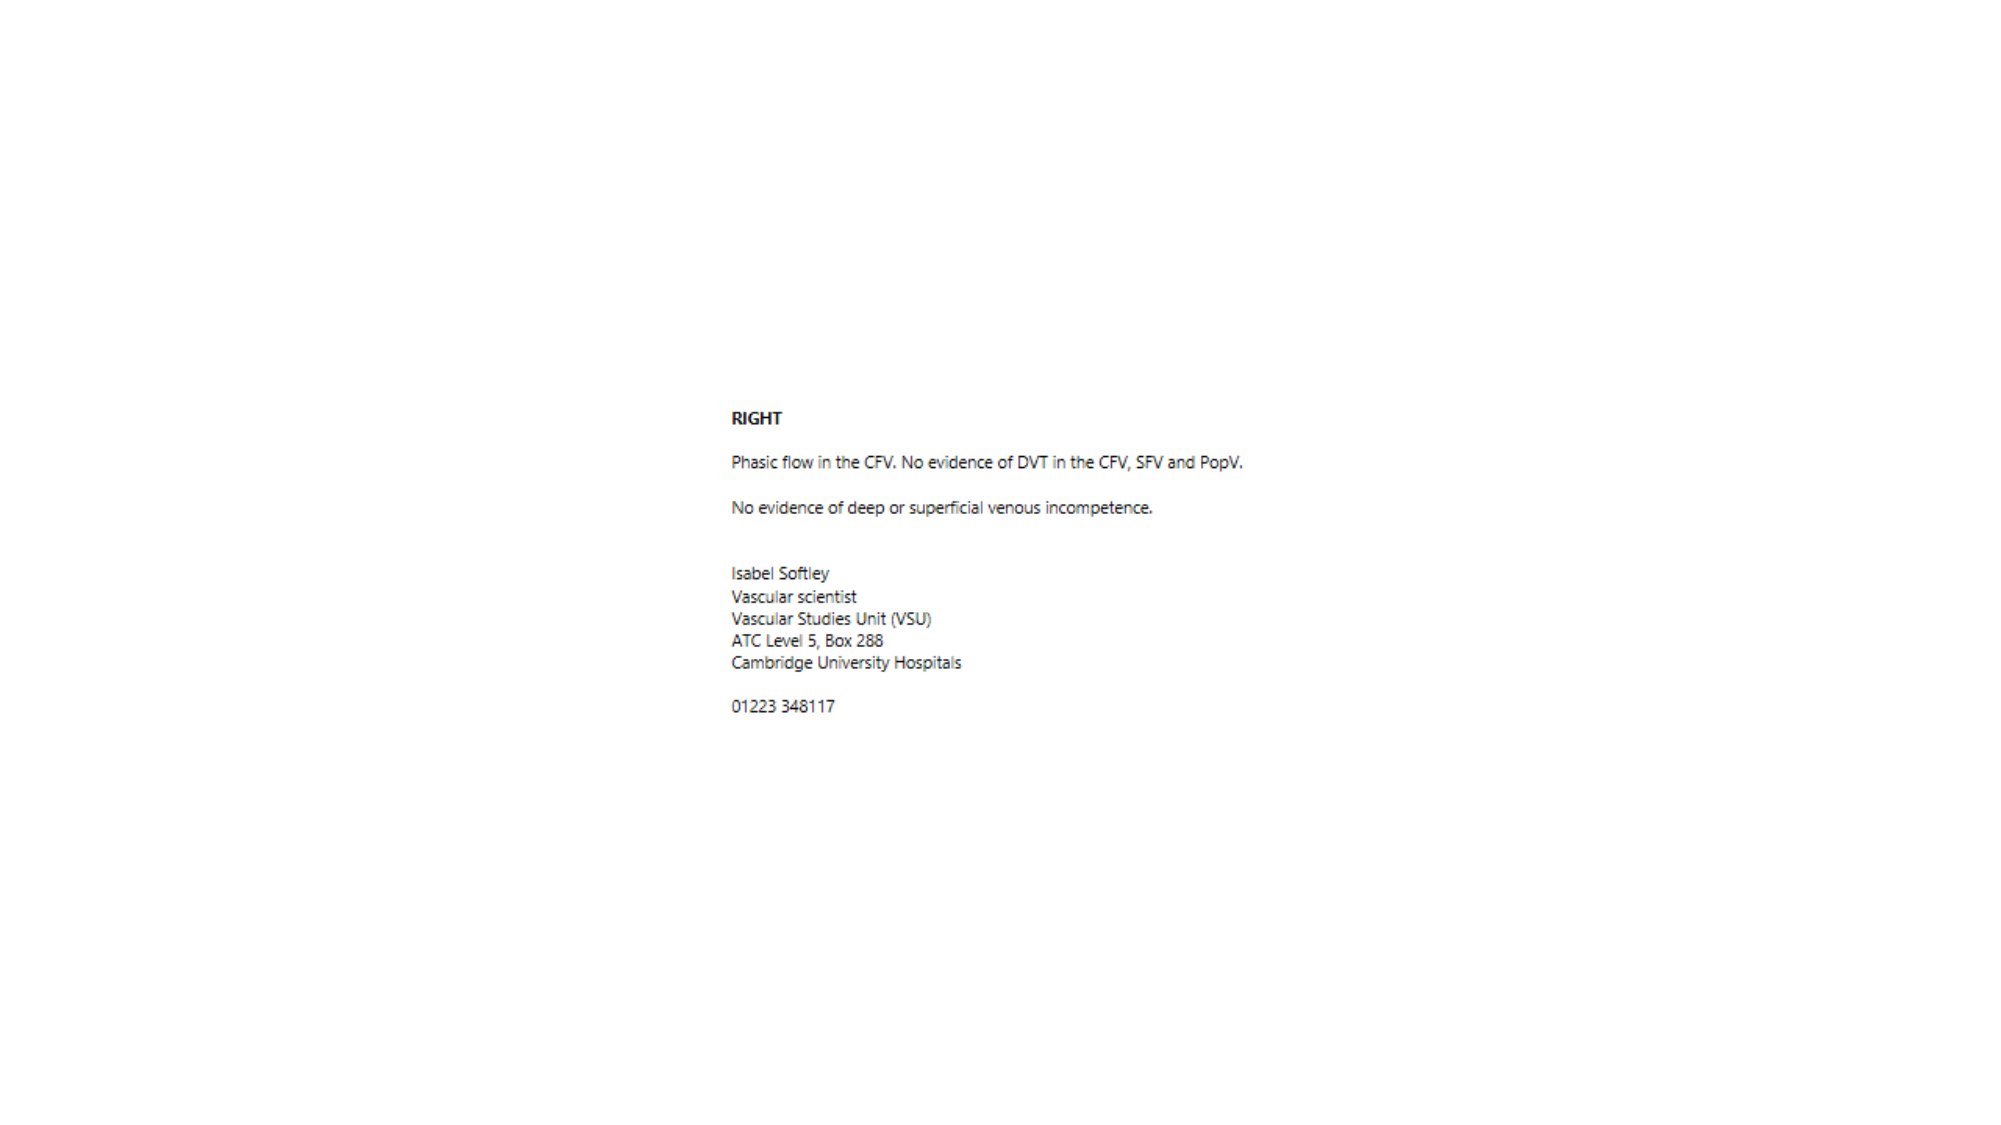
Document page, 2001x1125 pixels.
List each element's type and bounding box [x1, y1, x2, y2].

picture [724, 406, 1275, 719]
